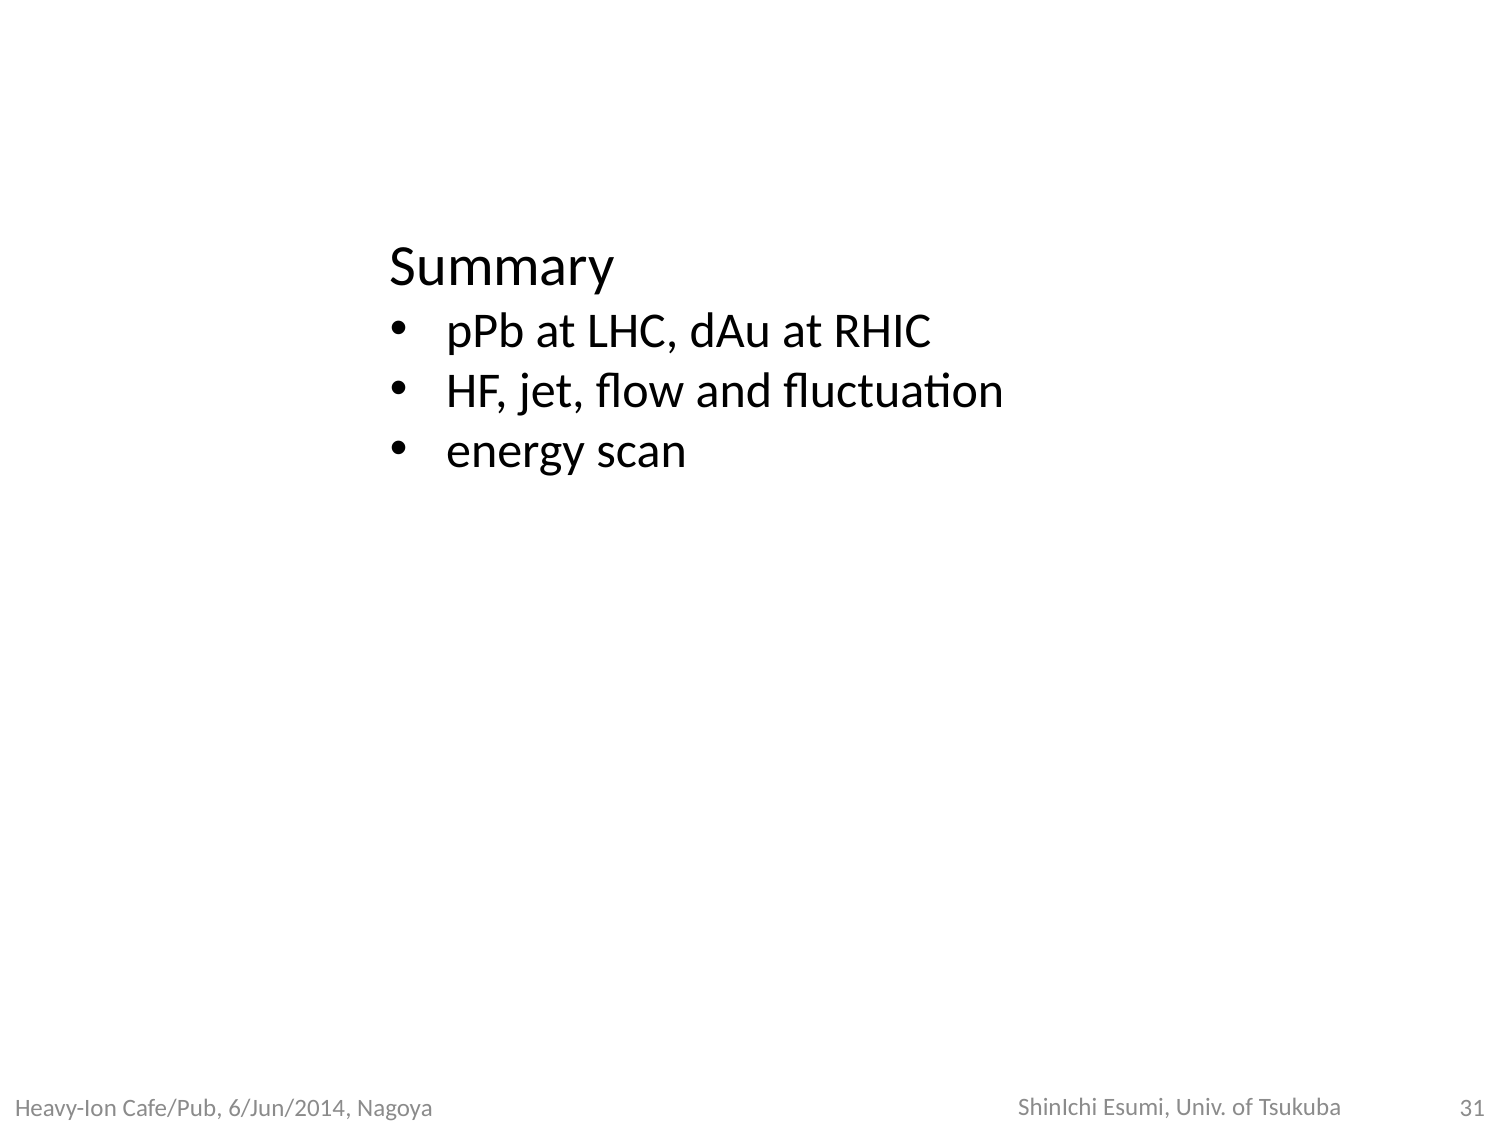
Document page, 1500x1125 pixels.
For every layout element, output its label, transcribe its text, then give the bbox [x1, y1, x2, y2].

slide_number Heavy-Ion Cafe/Pub, 6/Jun/2014, Nagoya [0, 1087, 472, 1125]
text_box Summary pPb at LHC, dAu at RHIC HF, jet, flow and fluctuation energy scan [374, 220, 1125, 485]
footer ShinIchi Esumi, Univ. of Tsukuba [966, 1086, 1393, 1125]
slide_number 31 [1393, 1086, 1500, 1125]
